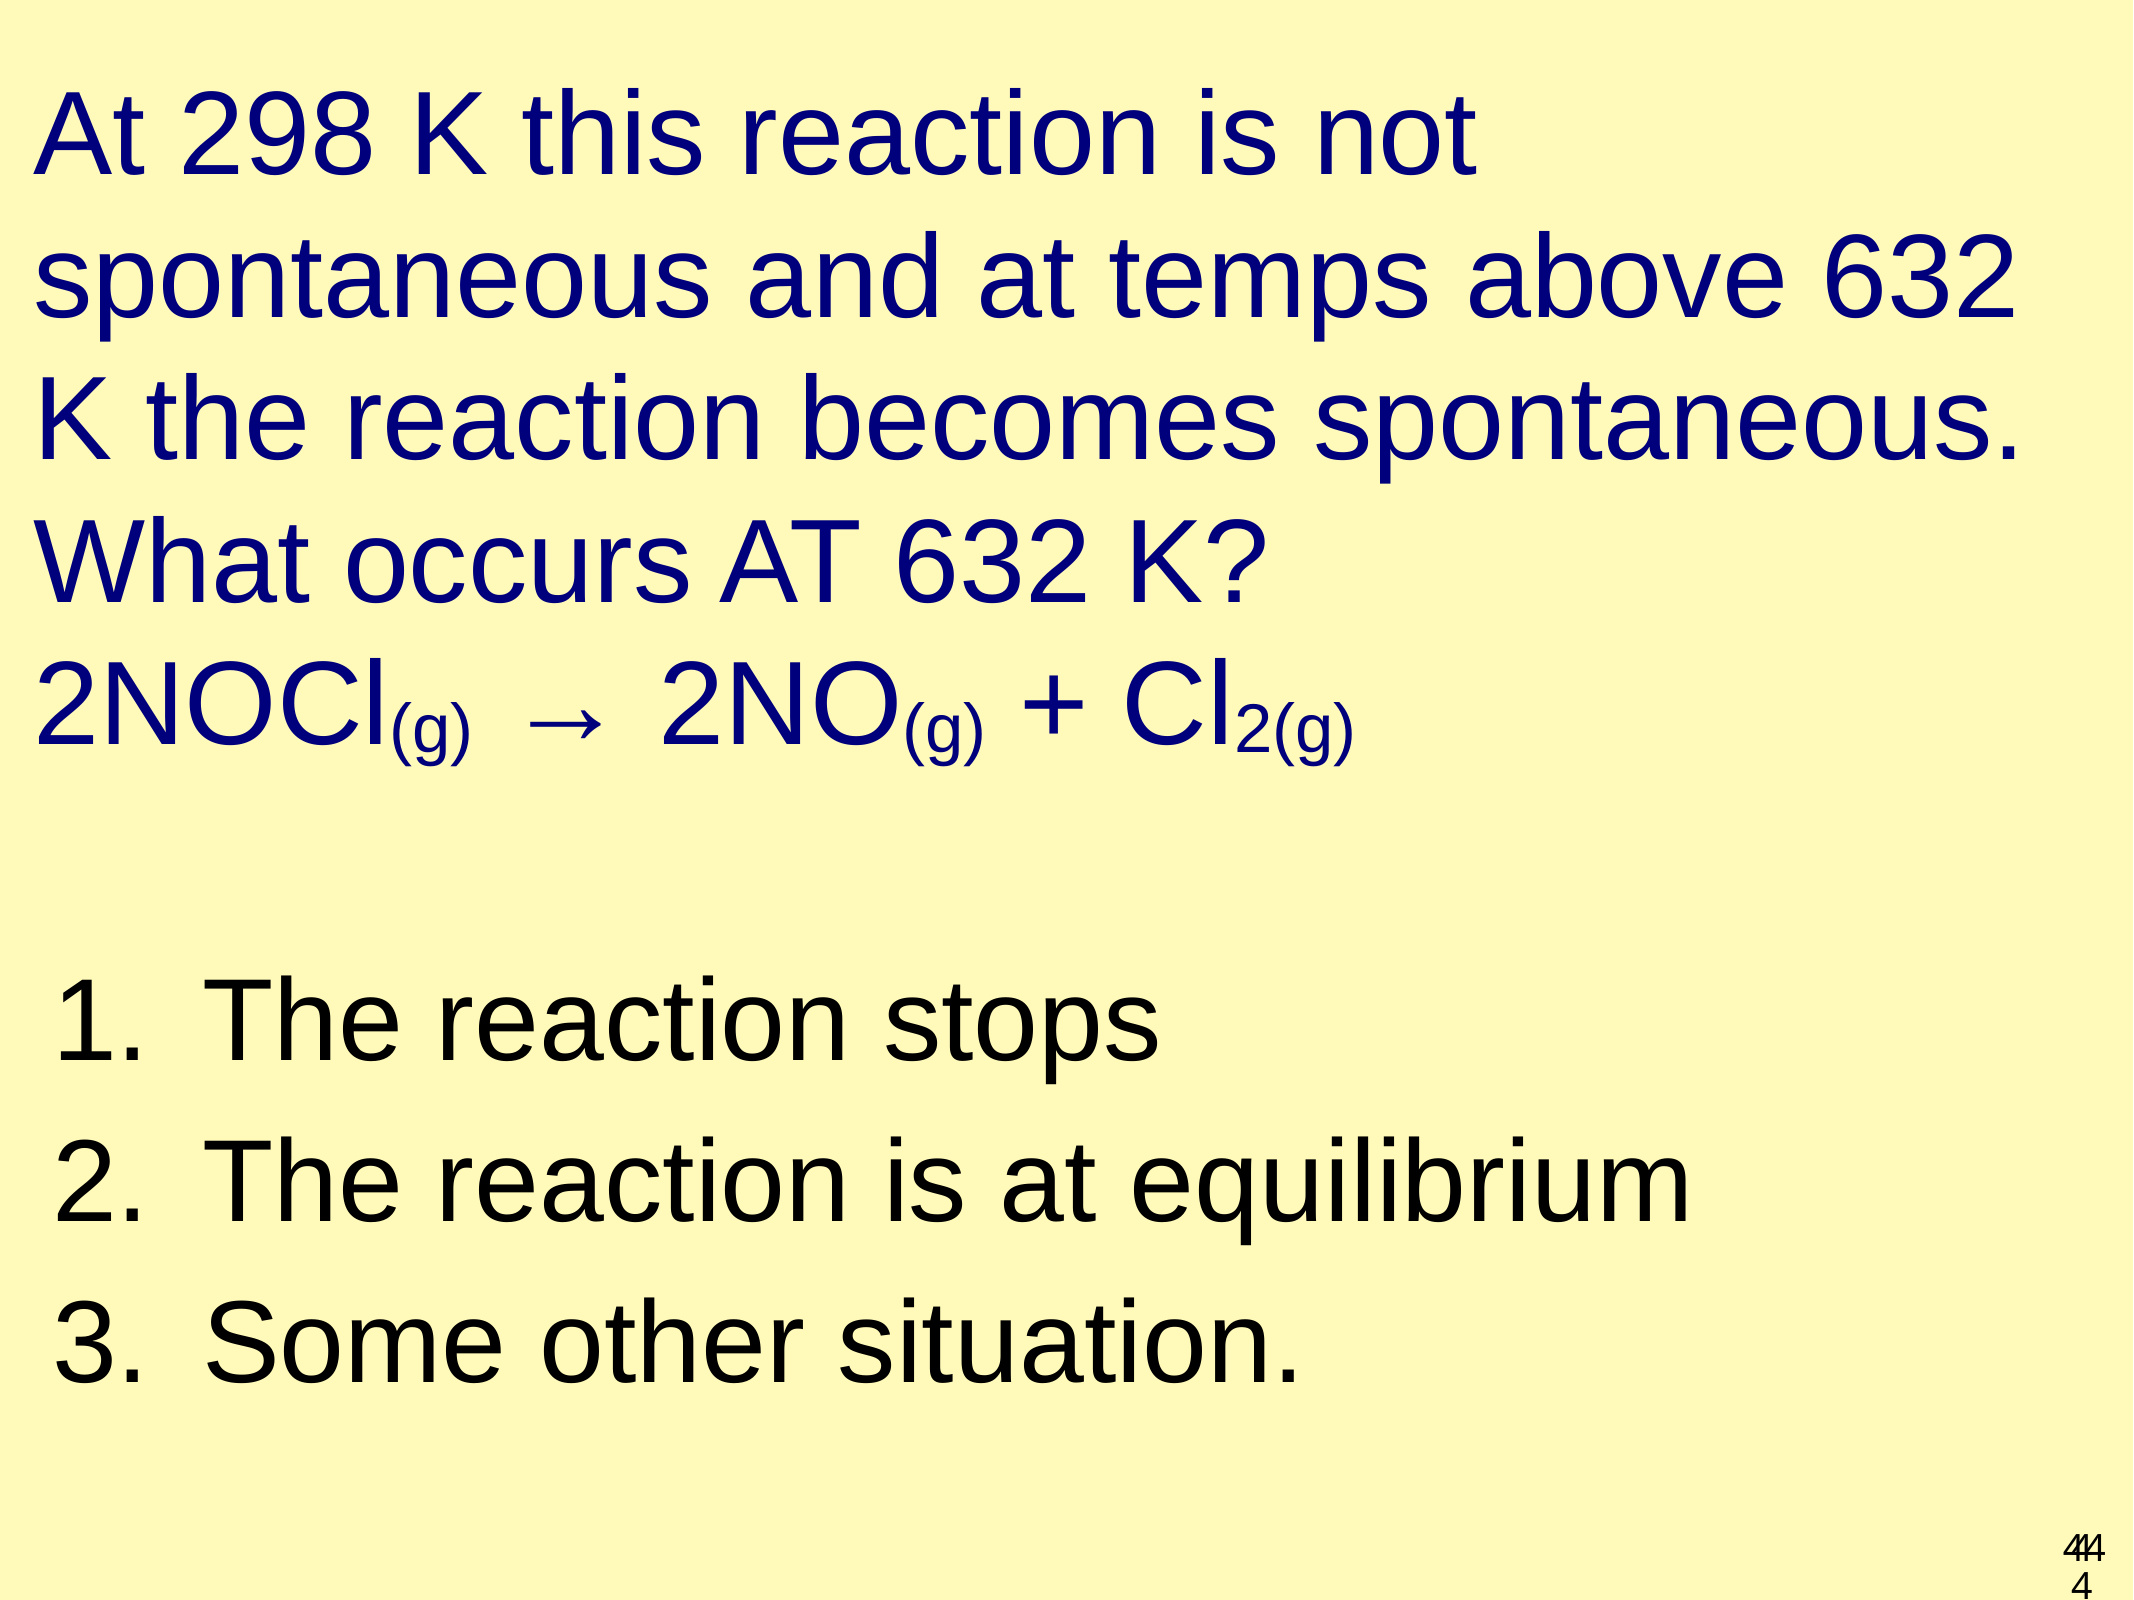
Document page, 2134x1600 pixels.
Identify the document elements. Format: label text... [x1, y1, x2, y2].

list The reaction stops The reaction is at equilibrium Some other situation. [51, 943, 2134, 1578]
title At 298 K this reaction is not spontaneous and at temps above 632 K the reaction becomes spontaneous. What occurs AT 632 K? 2NOCl(g) → 2NO(g) + Cl2(g) [32, 55, 2116, 780]
text_box 44 [2056, 1516, 2113, 1578]
